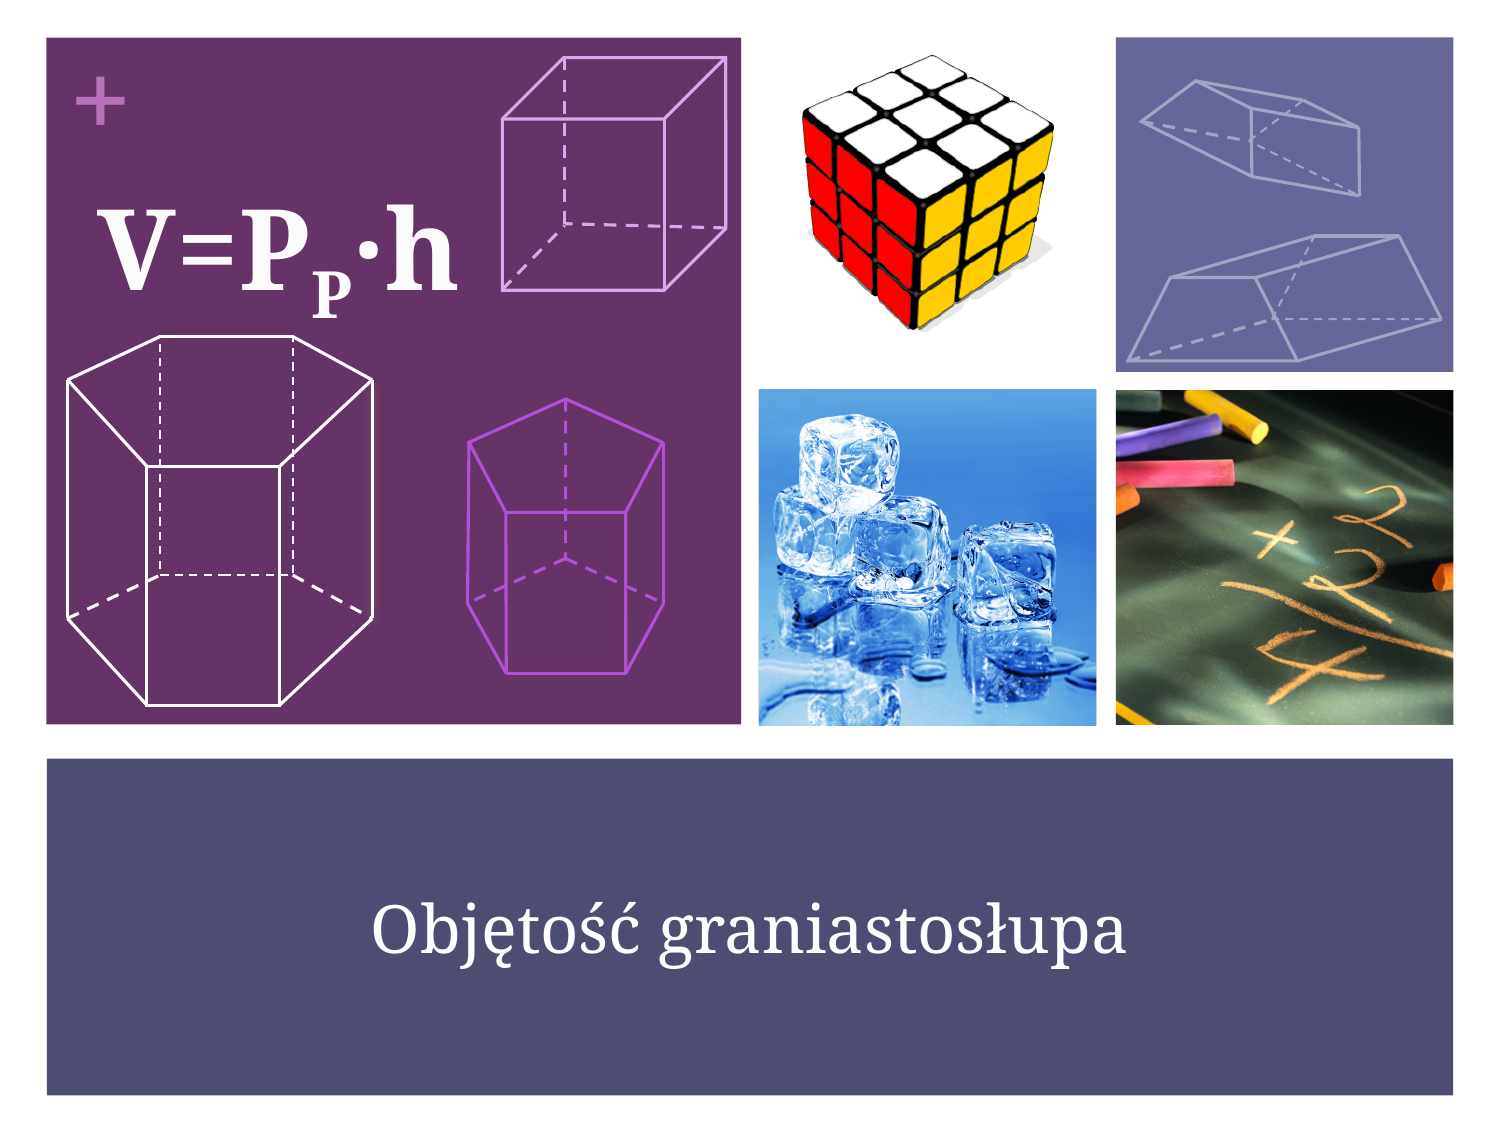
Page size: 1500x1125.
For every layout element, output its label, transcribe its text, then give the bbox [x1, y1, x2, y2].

picture [801, 55, 1054, 333]
text_box V=PP·h [82, 170, 477, 340]
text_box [467, 398, 665, 674]
picture [1115, 389, 1454, 725]
title Objętość graniastosłupa [46, 758, 1454, 1096]
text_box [66, 335, 373, 706]
picture [758, 388, 1097, 727]
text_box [501, 55, 727, 291]
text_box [1127, 235, 1442, 362]
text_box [1148, 85, 1379, 178]
